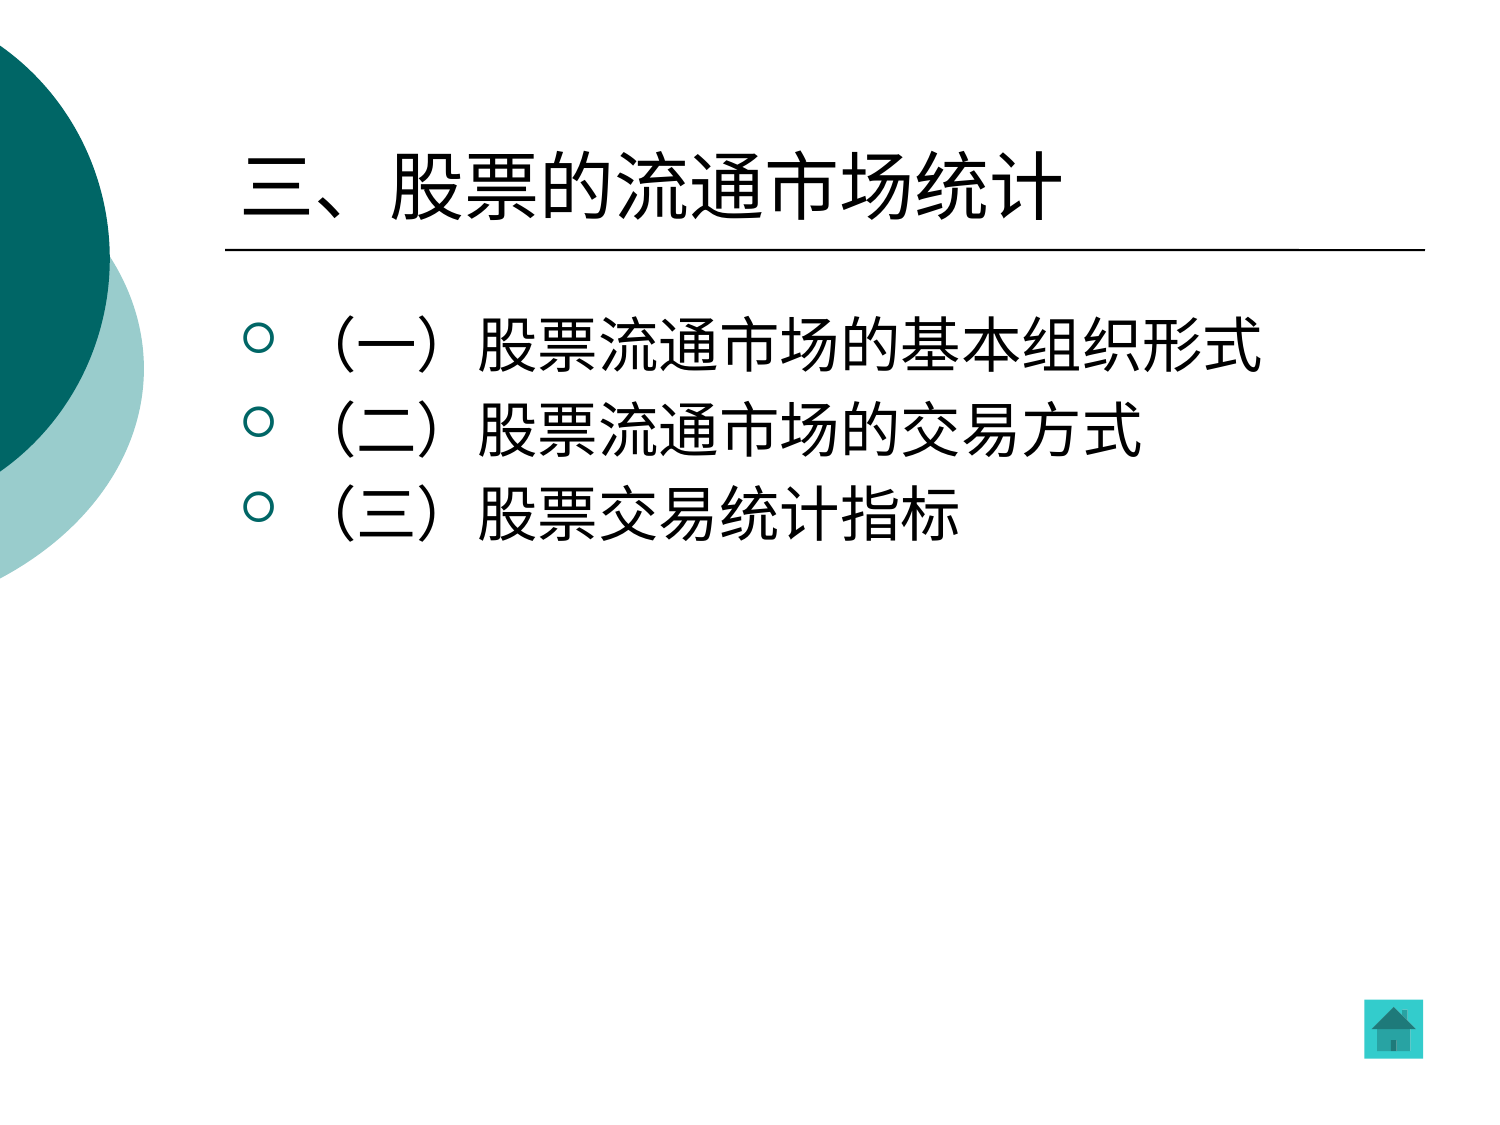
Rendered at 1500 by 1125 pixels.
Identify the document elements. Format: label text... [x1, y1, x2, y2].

text_box [1364, 999, 1424, 1059]
list （一）股票流通市场的基本组织形式 （二）股票流通市场的交易方式 （三）股票交易统计指标 [224, 299, 1425, 975]
title 三、股票的流通市场统计 [224, 49, 1425, 238]
